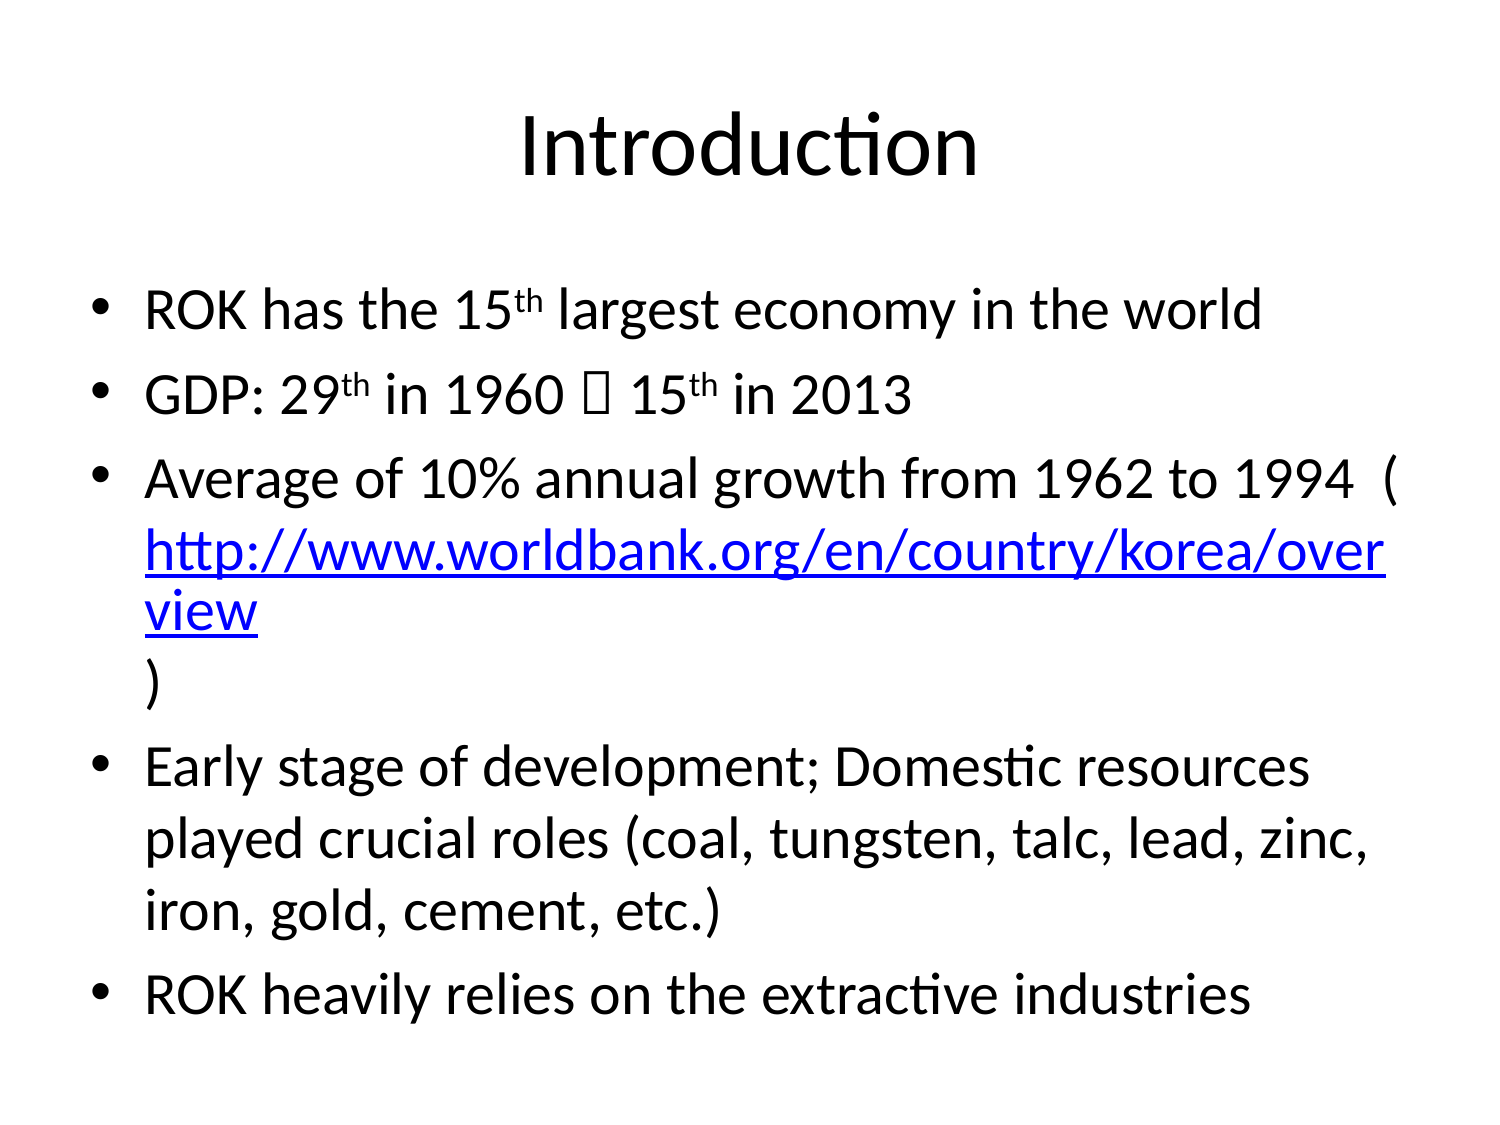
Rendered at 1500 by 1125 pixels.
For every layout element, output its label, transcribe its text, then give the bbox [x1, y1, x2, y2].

list ROK has the 15th largest economy in the world GDP: 29th in 1960  15th in 2013 Average of 10% annual growth from 1962 to 1994 (http://www.worldbank.org/en/country/korea/overview) Early stage of development; Domestic resources played crucial roles (coal, tungsten, talc, lead, zinc, iron, gold, cement, etc.) ROK heavily relies on the extractive industries [75, 262, 1425, 1005]
title Introduction [75, 45, 1425, 233]
